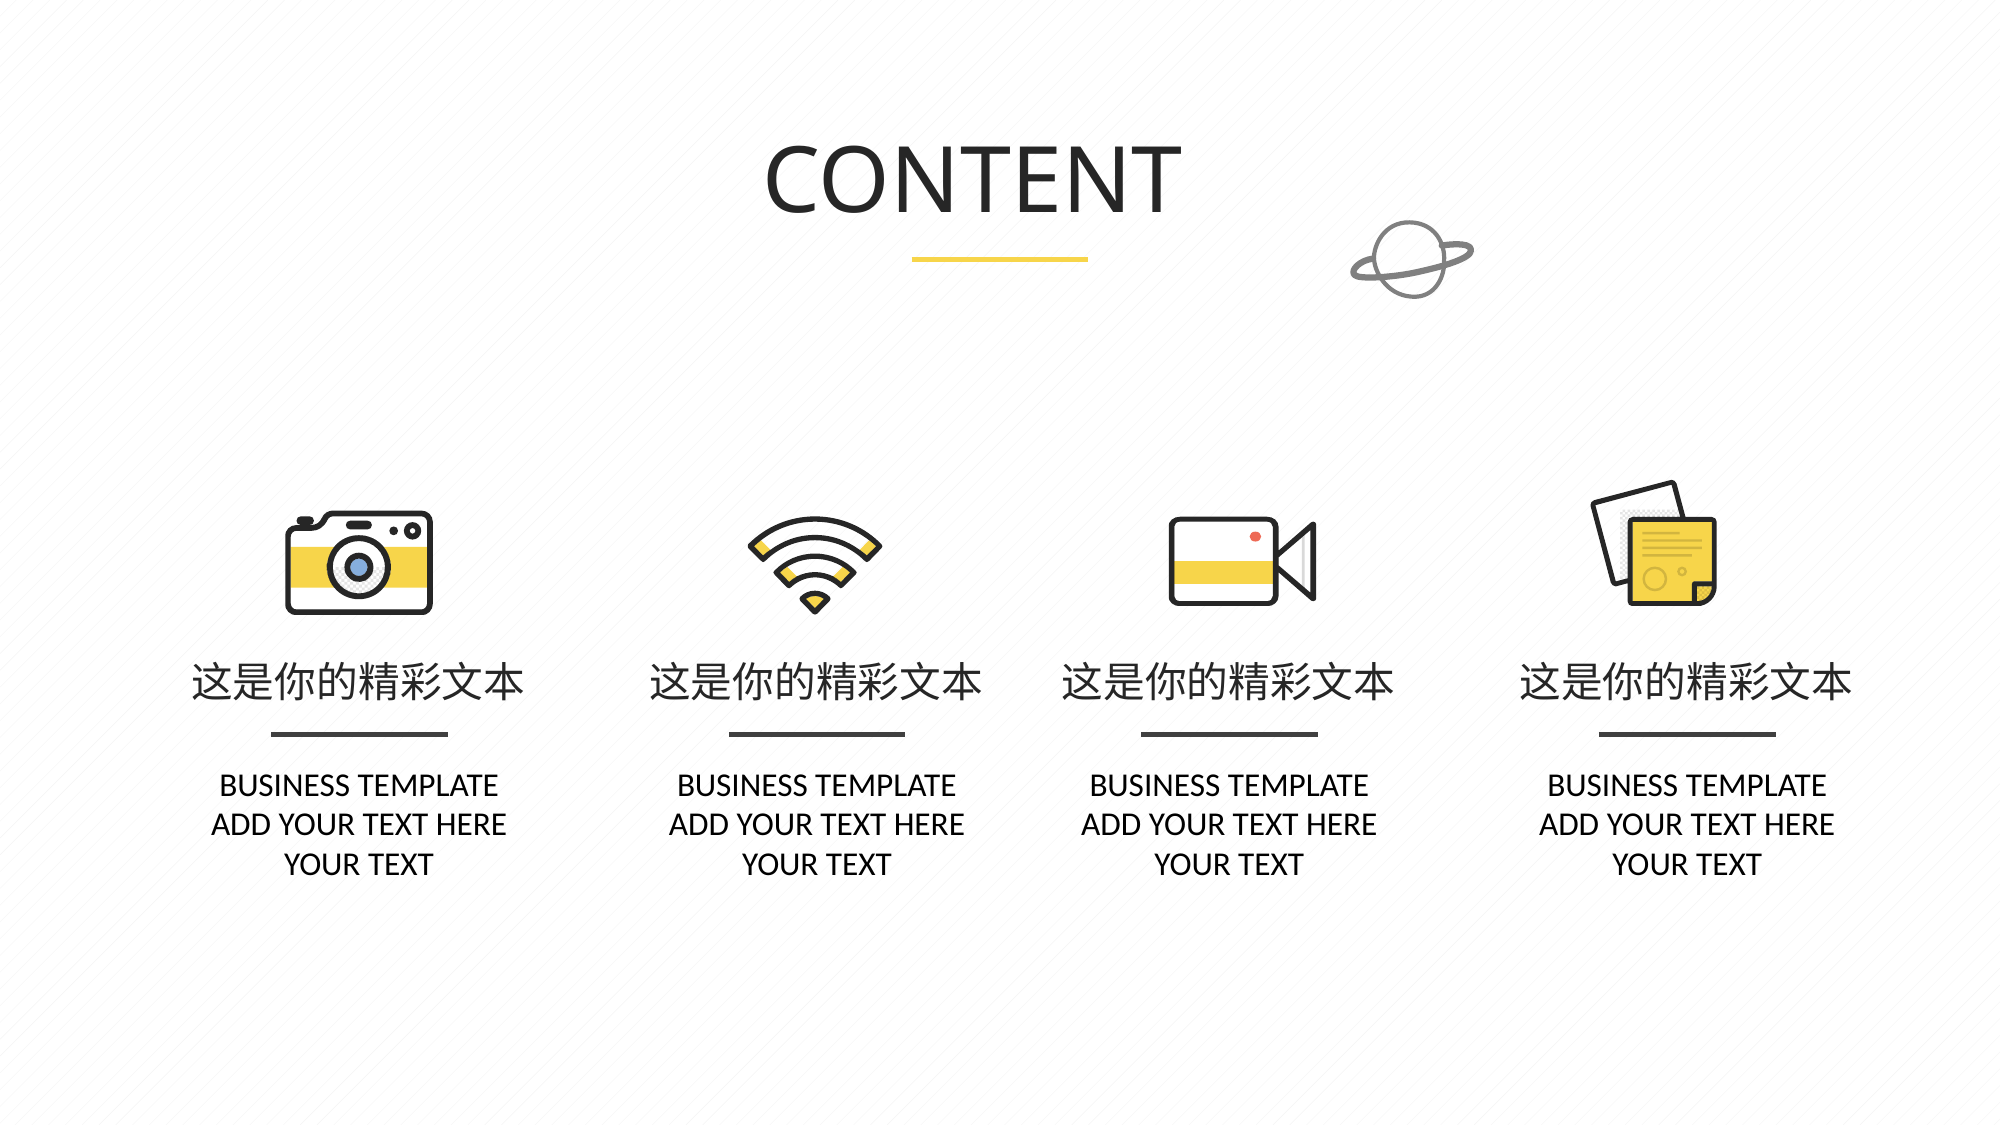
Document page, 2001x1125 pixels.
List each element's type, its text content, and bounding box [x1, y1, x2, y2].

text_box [1353, 222, 1472, 297]
picture [1590, 479, 1718, 606]
text_box BUSINESS TEMPLATE ADD YOUR TEXT HERE YOUR TEXT [1504, 755, 1871, 890]
text_box CONTENT [747, 113, 1267, 239]
text_box 这是你的精彩文本 [1046, 648, 1413, 713]
text_box 这是你的精彩文本 [176, 648, 542, 713]
picture [1168, 516, 1317, 606]
picture [747, 516, 883, 615]
text_box BUSINESS TEMPLATE ADD YOUR TEXT HERE YOUR TEXT [634, 755, 1000, 890]
text_box 这是你的精彩文本 [634, 648, 1000, 713]
picture [285, 510, 434, 615]
text_box BUSINESS TEMPLATE ADD YOUR TEXT HERE YOUR TEXT [176, 755, 542, 890]
text_box 这是你的精彩文本 [1504, 648, 1871, 713]
text_box BUSINESS TEMPLATE ADD YOUR TEXT HERE YOUR TEXT [1046, 755, 1413, 890]
